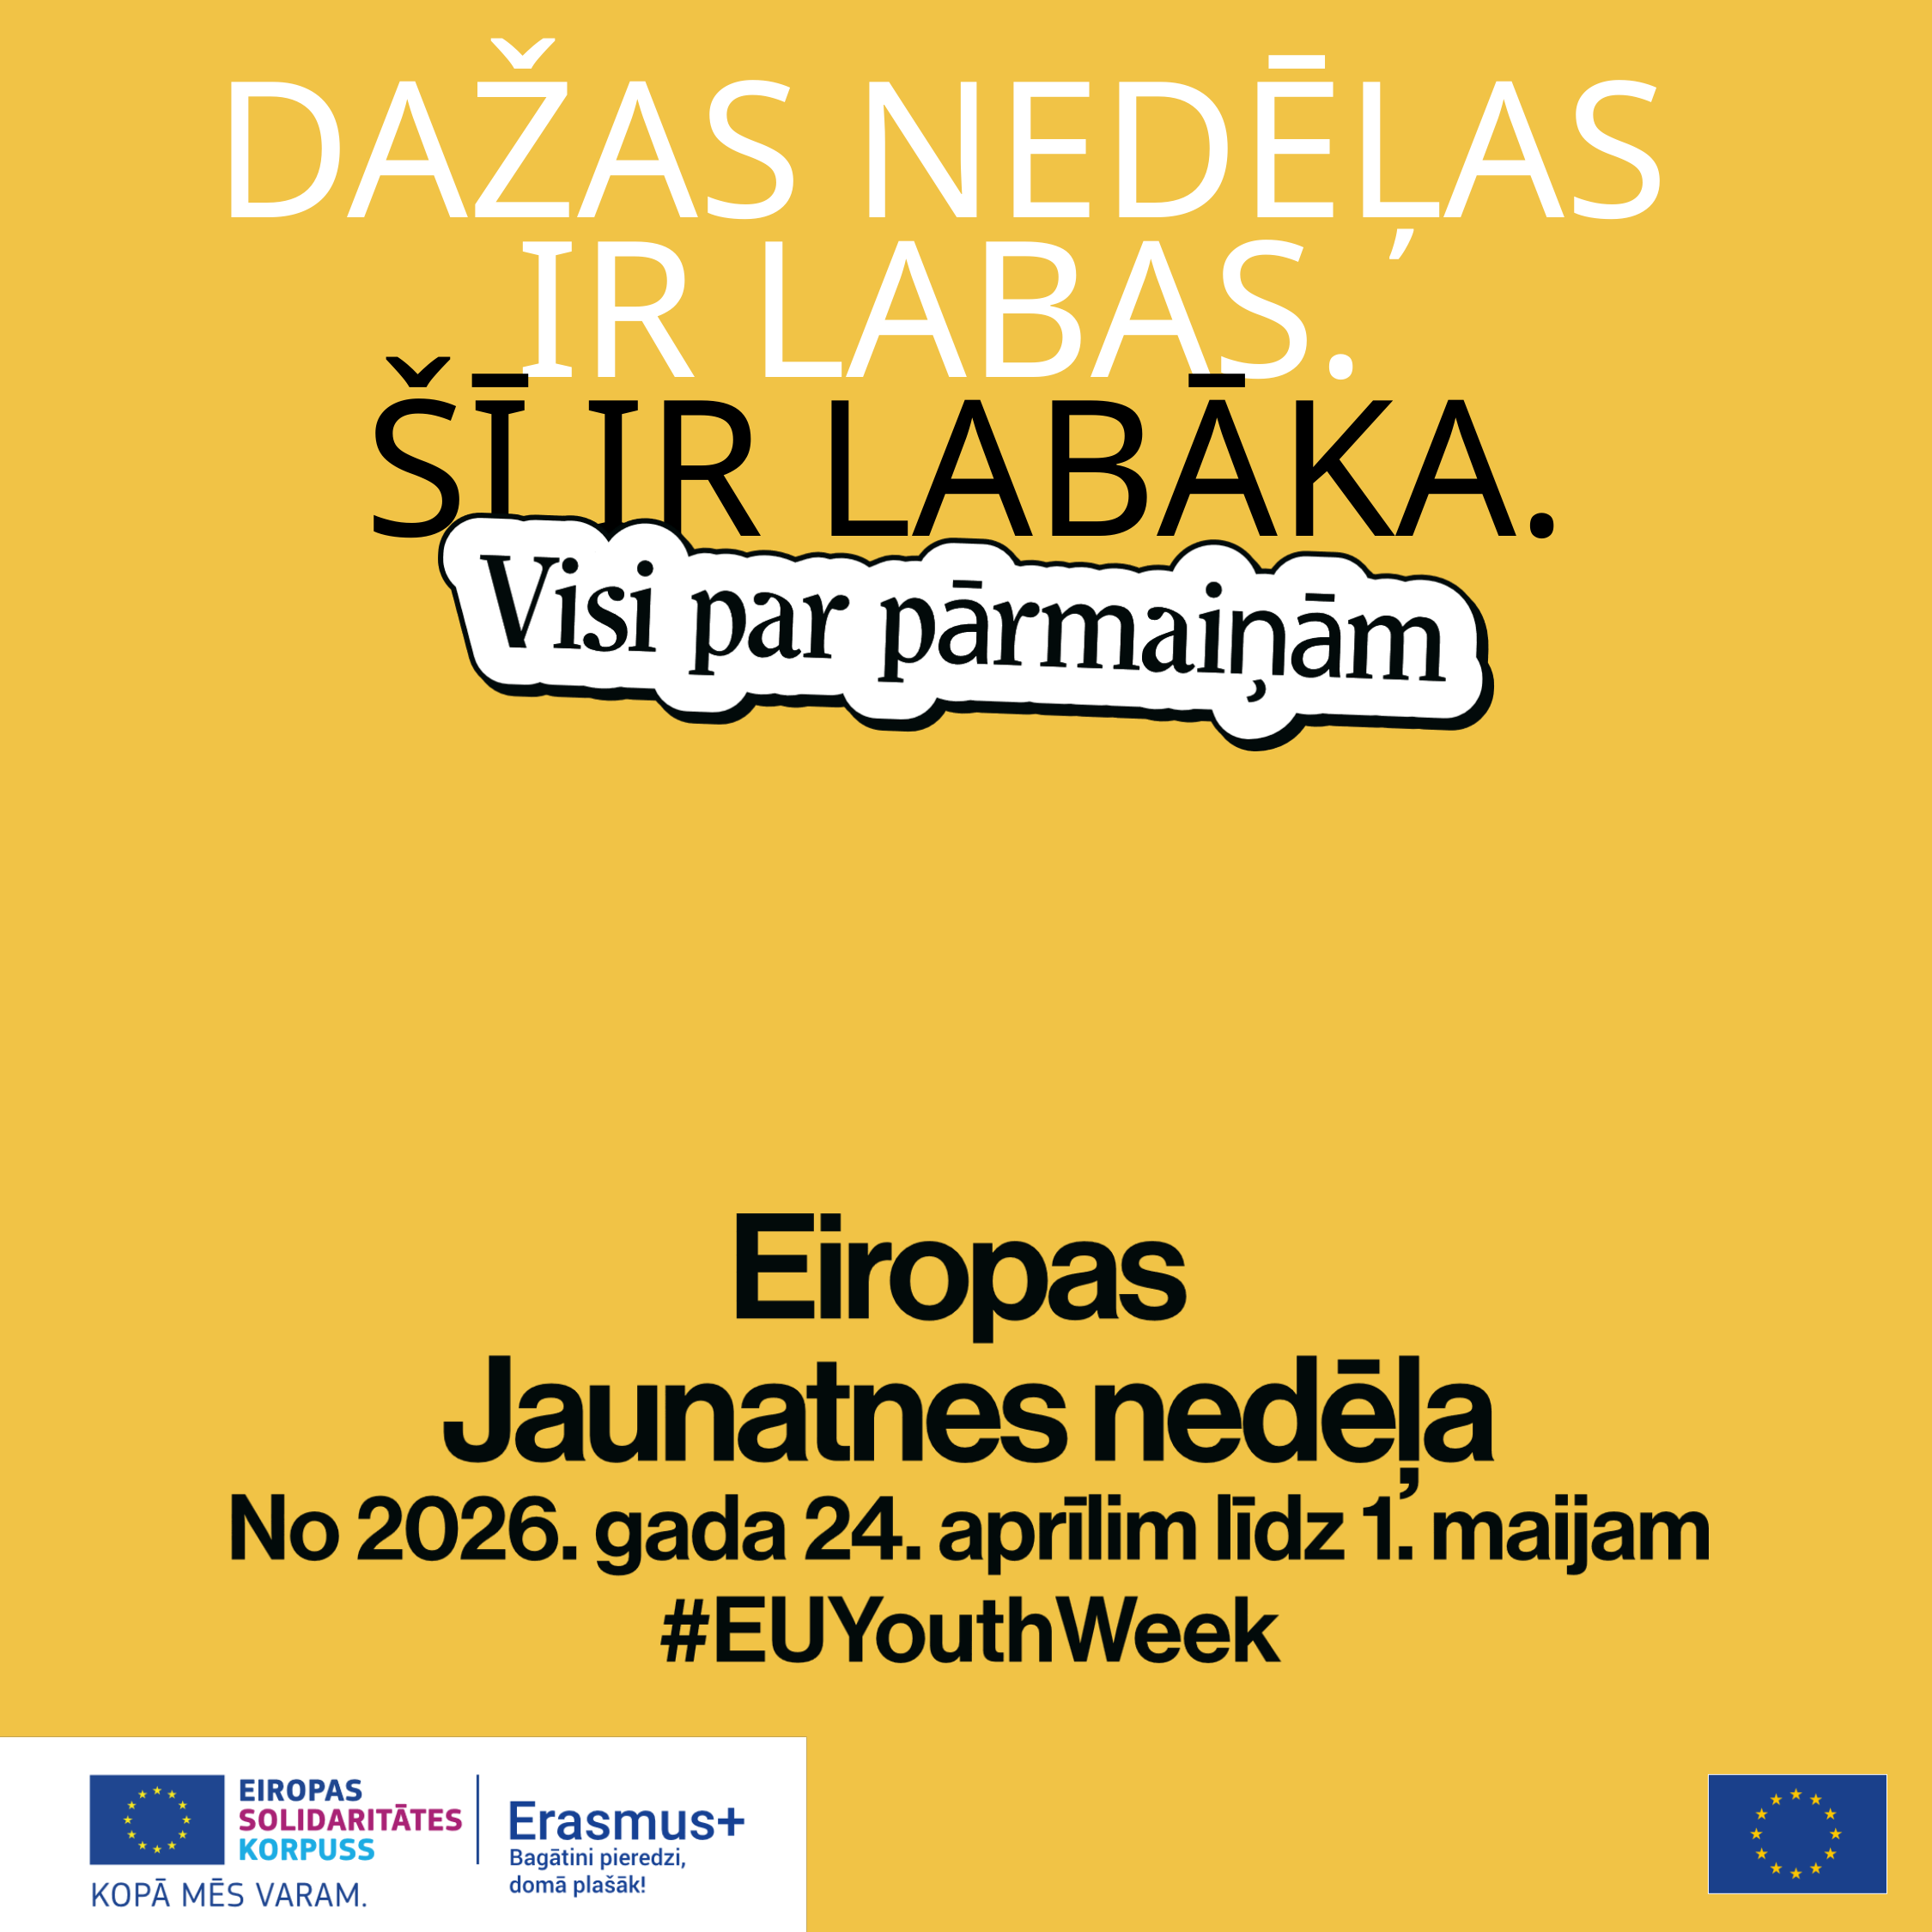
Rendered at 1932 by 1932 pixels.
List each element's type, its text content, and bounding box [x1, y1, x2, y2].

picture [436, 513, 1495, 751]
picture [0, 1213, 1887, 1932]
text_box DAŽAS NEDĒĻAS IR LABAS. ŠĪ IR LABĀKA. [209, 86, 1723, 573]
